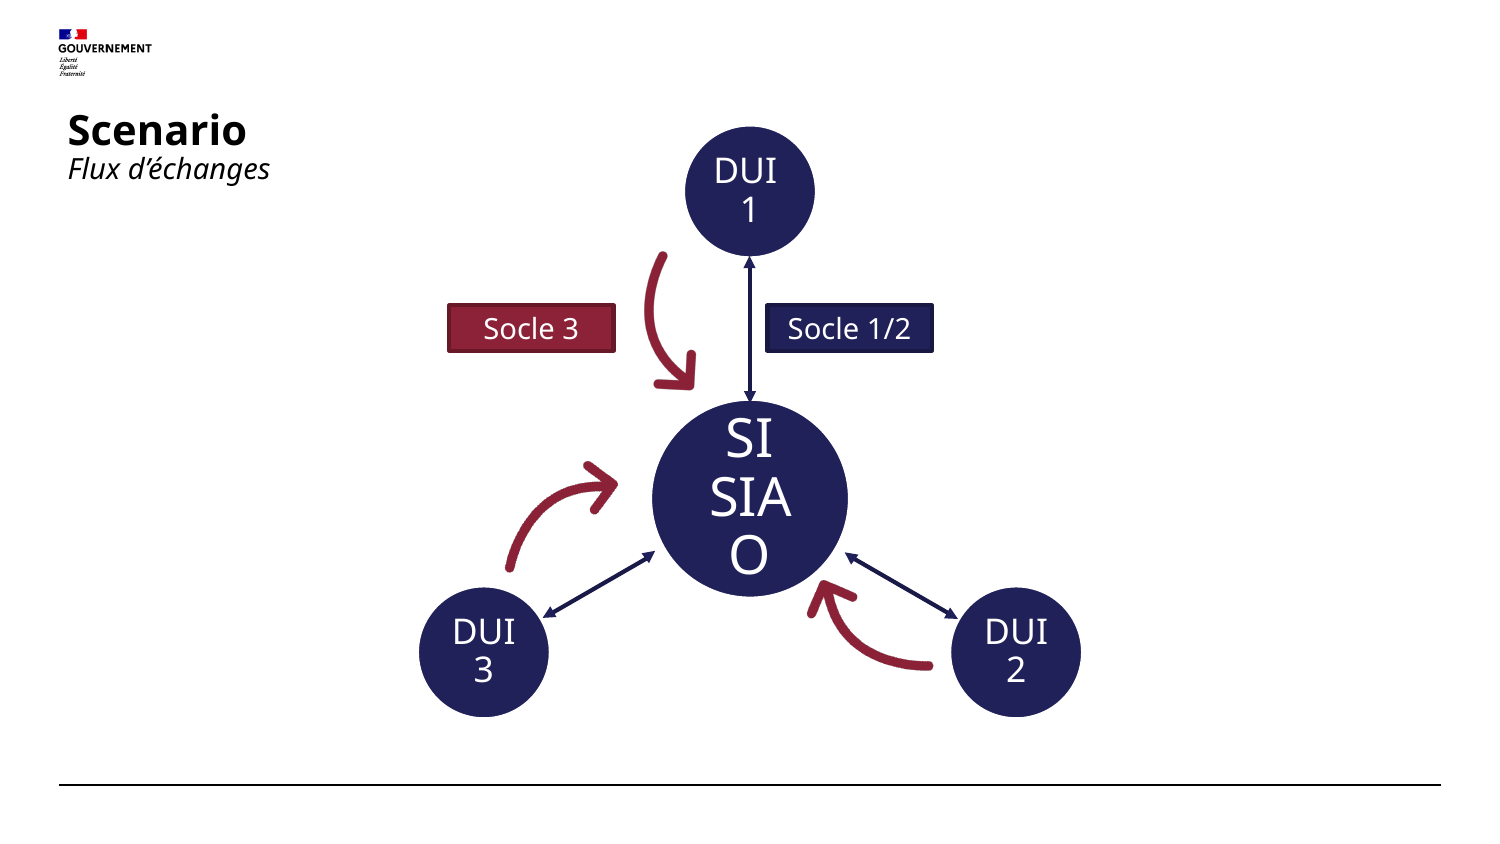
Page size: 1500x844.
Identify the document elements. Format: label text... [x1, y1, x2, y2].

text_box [542, 613, 551, 619]
picture [47, 17, 166, 107]
picture [484, 439, 635, 590]
picture [591, 252, 743, 404]
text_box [948, 613, 959, 620]
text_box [249, 88, 1251, 756]
title Scenario Flux d’échanges [67, 79, 1331, 188]
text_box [645, 550, 656, 559]
picture [789, 554, 941, 705]
